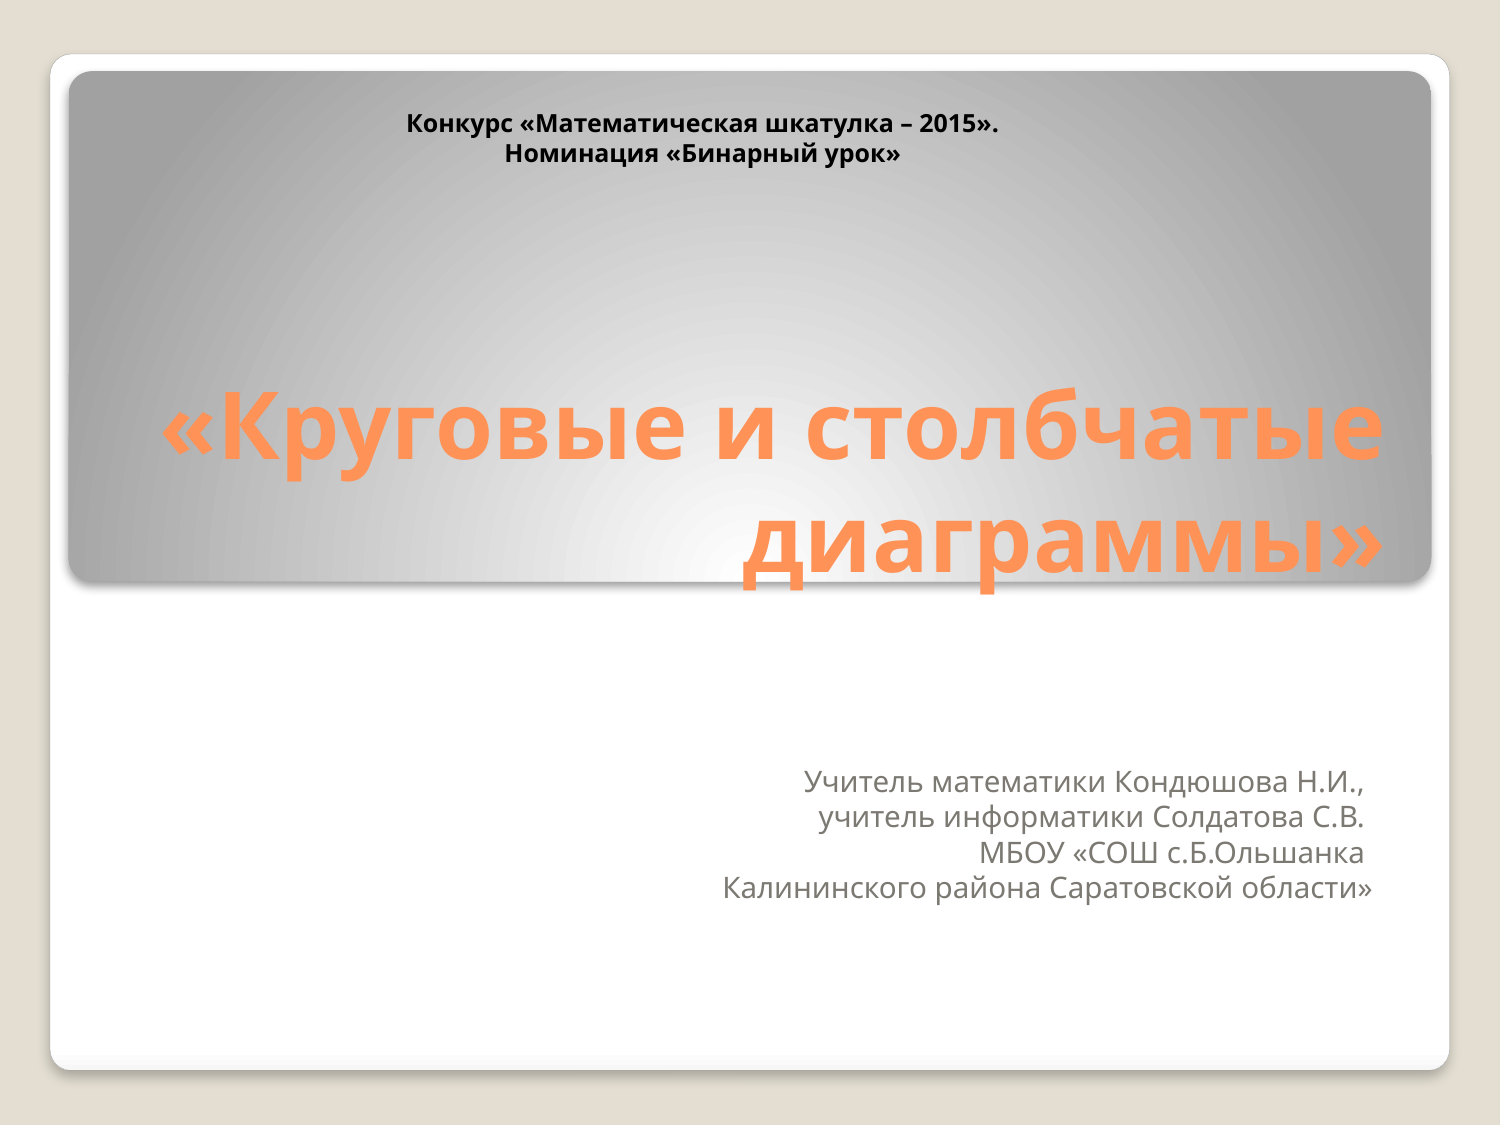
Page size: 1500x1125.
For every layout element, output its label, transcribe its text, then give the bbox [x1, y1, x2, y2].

title «Круговые и столбчатые диаграммы» [118, 298, 1394, 599]
text_box Конкурс «Математическая шкатулка – 2015». Номинация «Бинарный урок» [187, 99, 1225, 175]
subtitle Учитель математики Кондюшова Н.И., учитель информатики Солдатова С.В. МБОУ «СОШ с.Б.Ольшанка Калининского района Саратовской области» [112, 762, 1388, 913]
